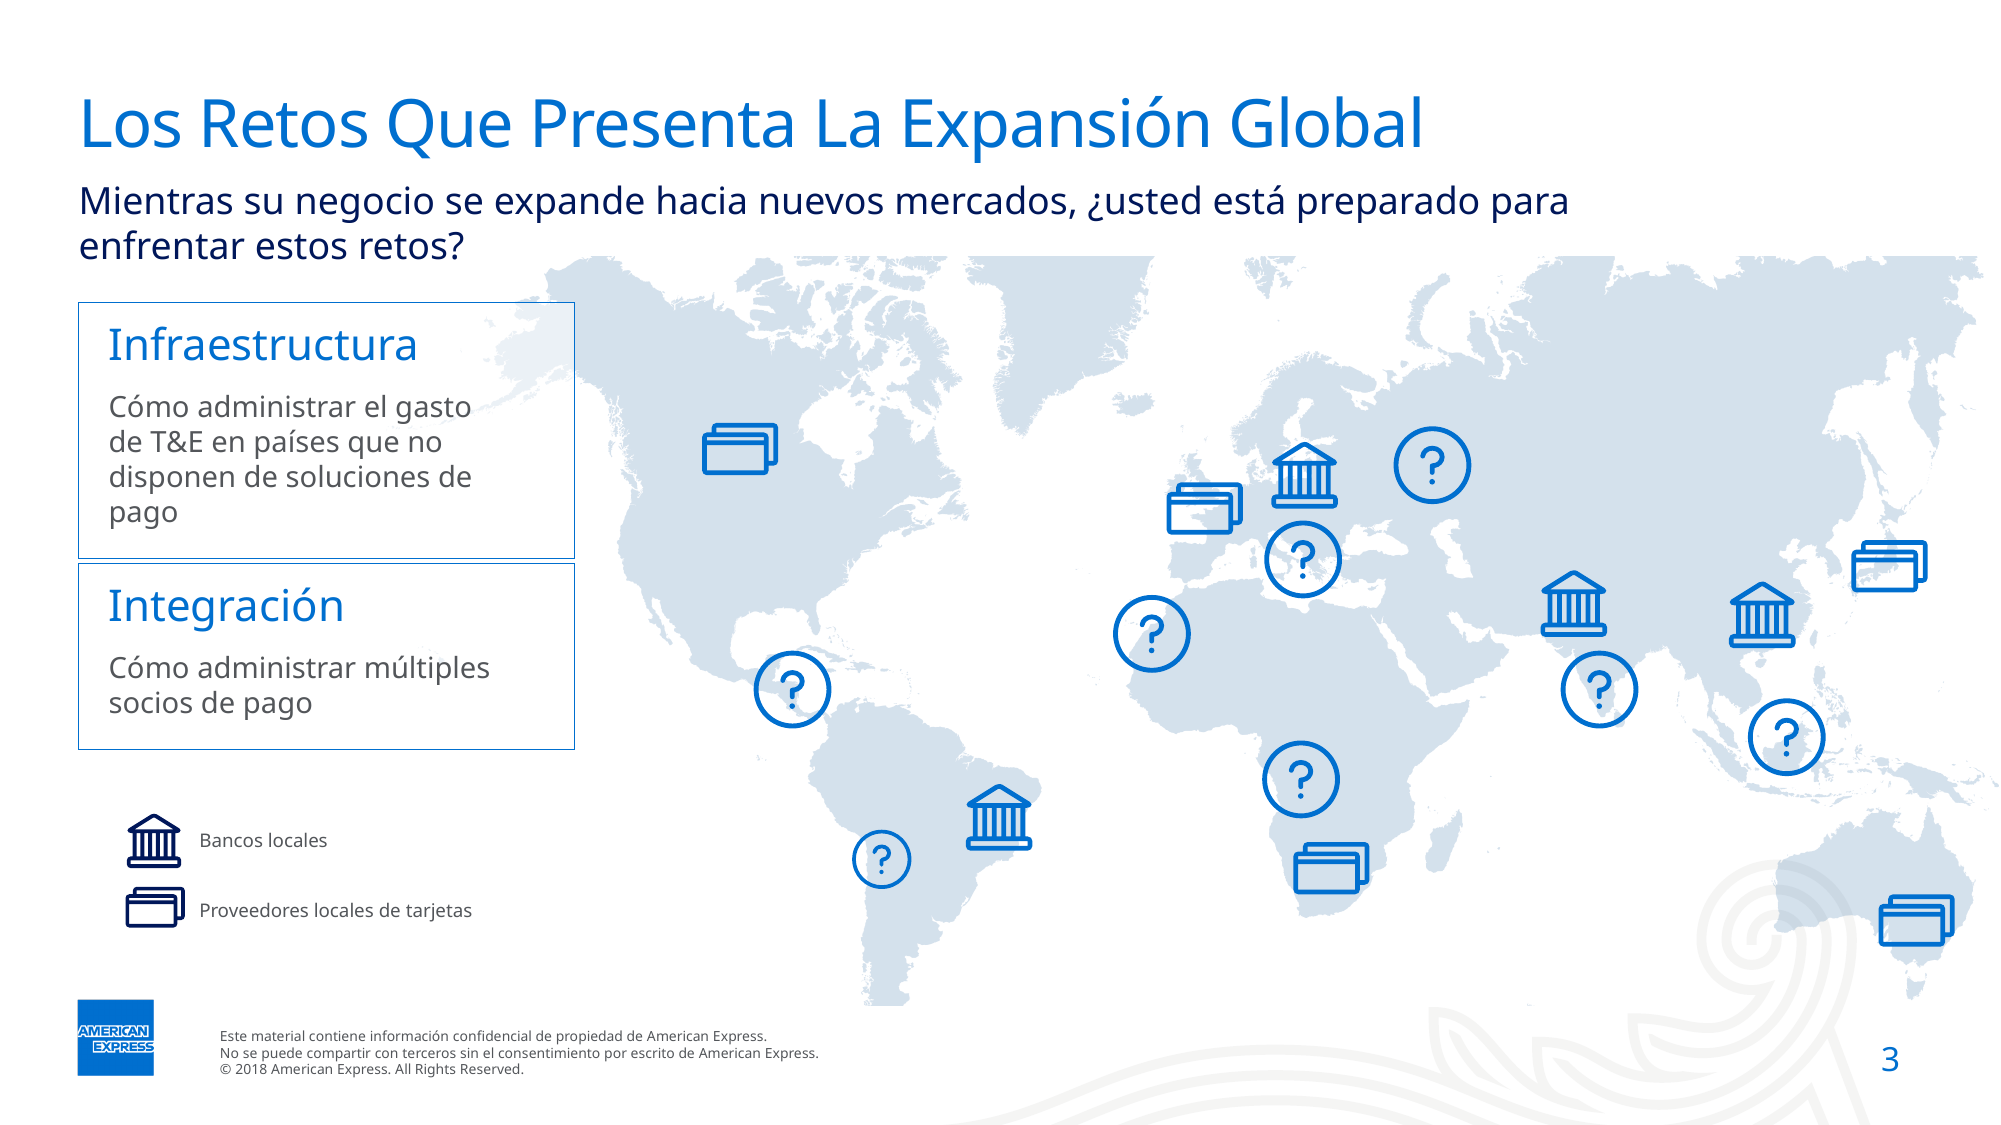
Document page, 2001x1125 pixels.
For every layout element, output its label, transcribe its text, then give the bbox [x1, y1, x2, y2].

title Los Retos Que Presenta La Expansión Global [78, 90, 1879, 180]
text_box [360, 253, 2000, 1015]
text_box Integración Cómo administrar múltiples socios de pago [78, 563, 360, 750]
slide_number 3 [1800, 1033, 1900, 1084]
subtitle Mientras su negocio se expande hacia nuevos mercados, ¿usted está preparado para enfrentar estos retos? [78, 180, 1694, 271]
text_box Infraestructura Cómo administrar el gasto de T&E en países que no disponen de soluciones de pago [78, 302, 360, 559]
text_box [125, 886, 360, 928]
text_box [126, 813, 360, 869]
picture [65, 987, 166, 1088]
